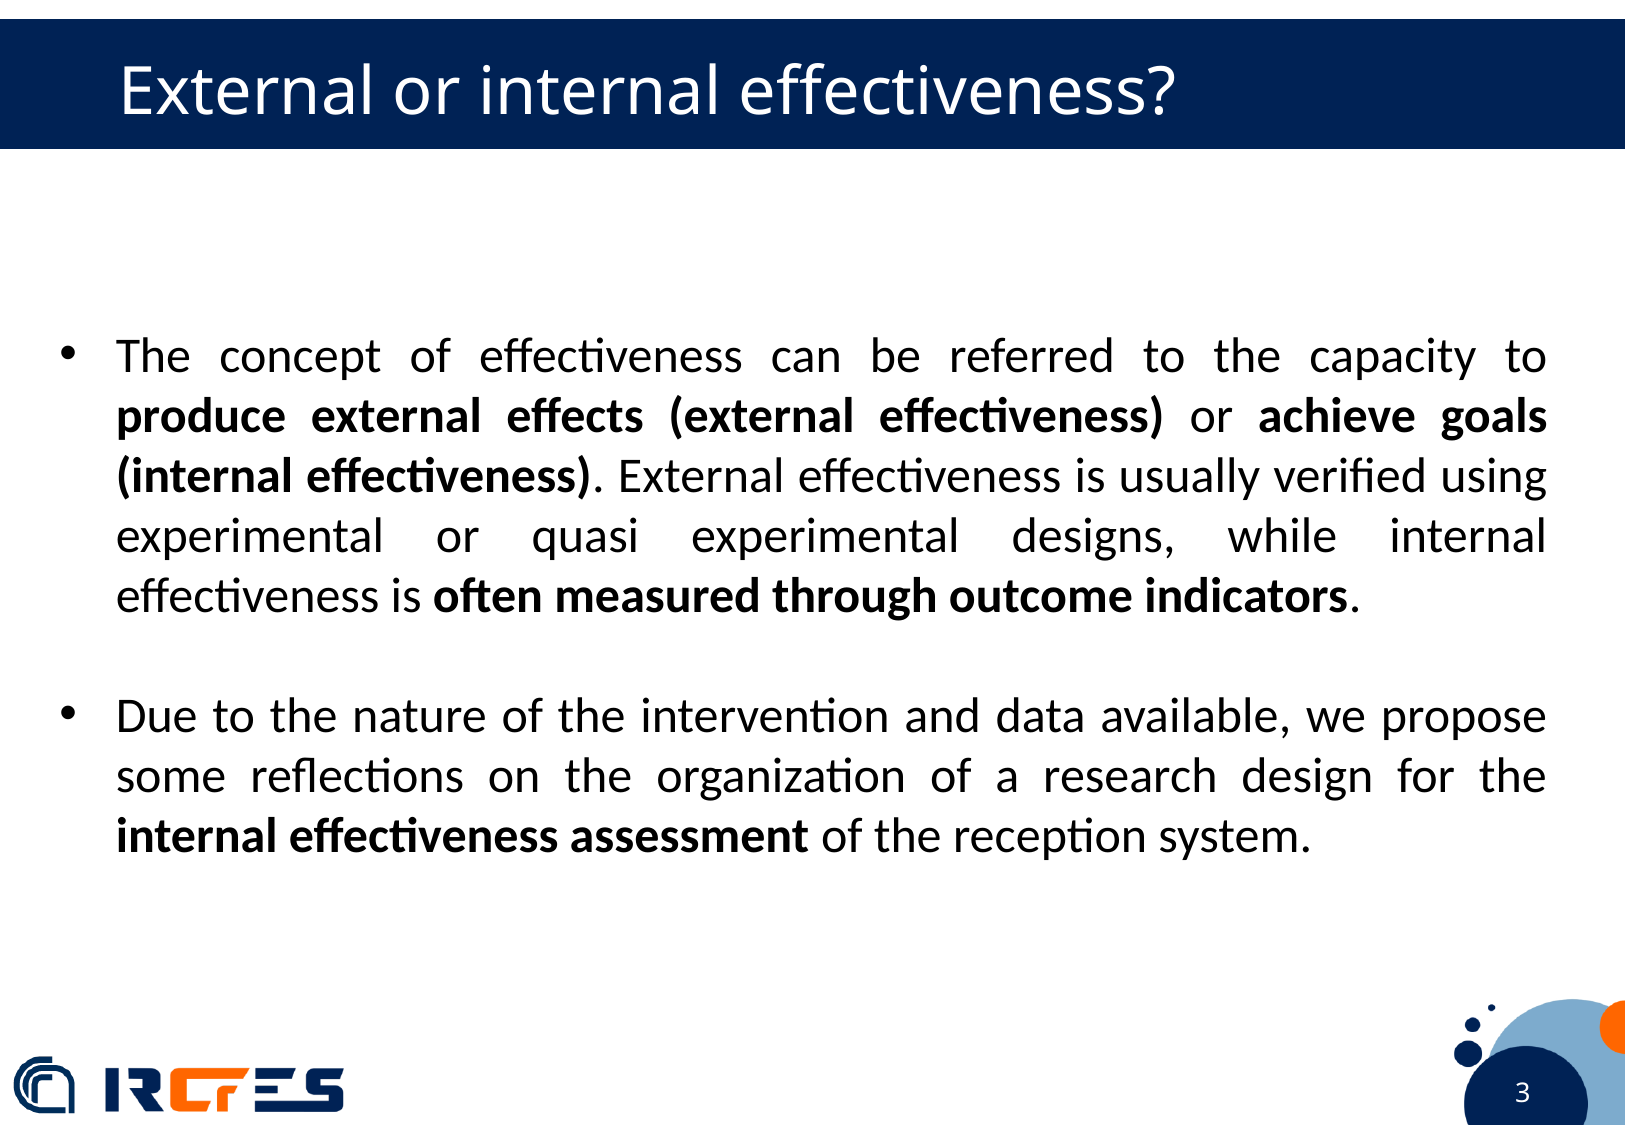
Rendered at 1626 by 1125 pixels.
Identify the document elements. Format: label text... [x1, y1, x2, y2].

text_box The concept of effectiveness can be referred to the capacity to produce external effects (external effectiveness) or achieve goals (internal effectiveness). External effectiveness is usually verified using experimental or quasi experimental designs, while internal effectiveness is often measured through outcome indicators. Due to the nature of the intervention and data available, we propose some reflections on the organization of a research design for the internal effectiveness assessment of the reception system. [44, 255, 1563, 871]
picture [9, 1051, 82, 1118]
picture [1431, 986, 1625, 1125]
text_box External or internal effectiveness? [103, 40, 1504, 135]
picture [103, 1066, 346, 1112]
